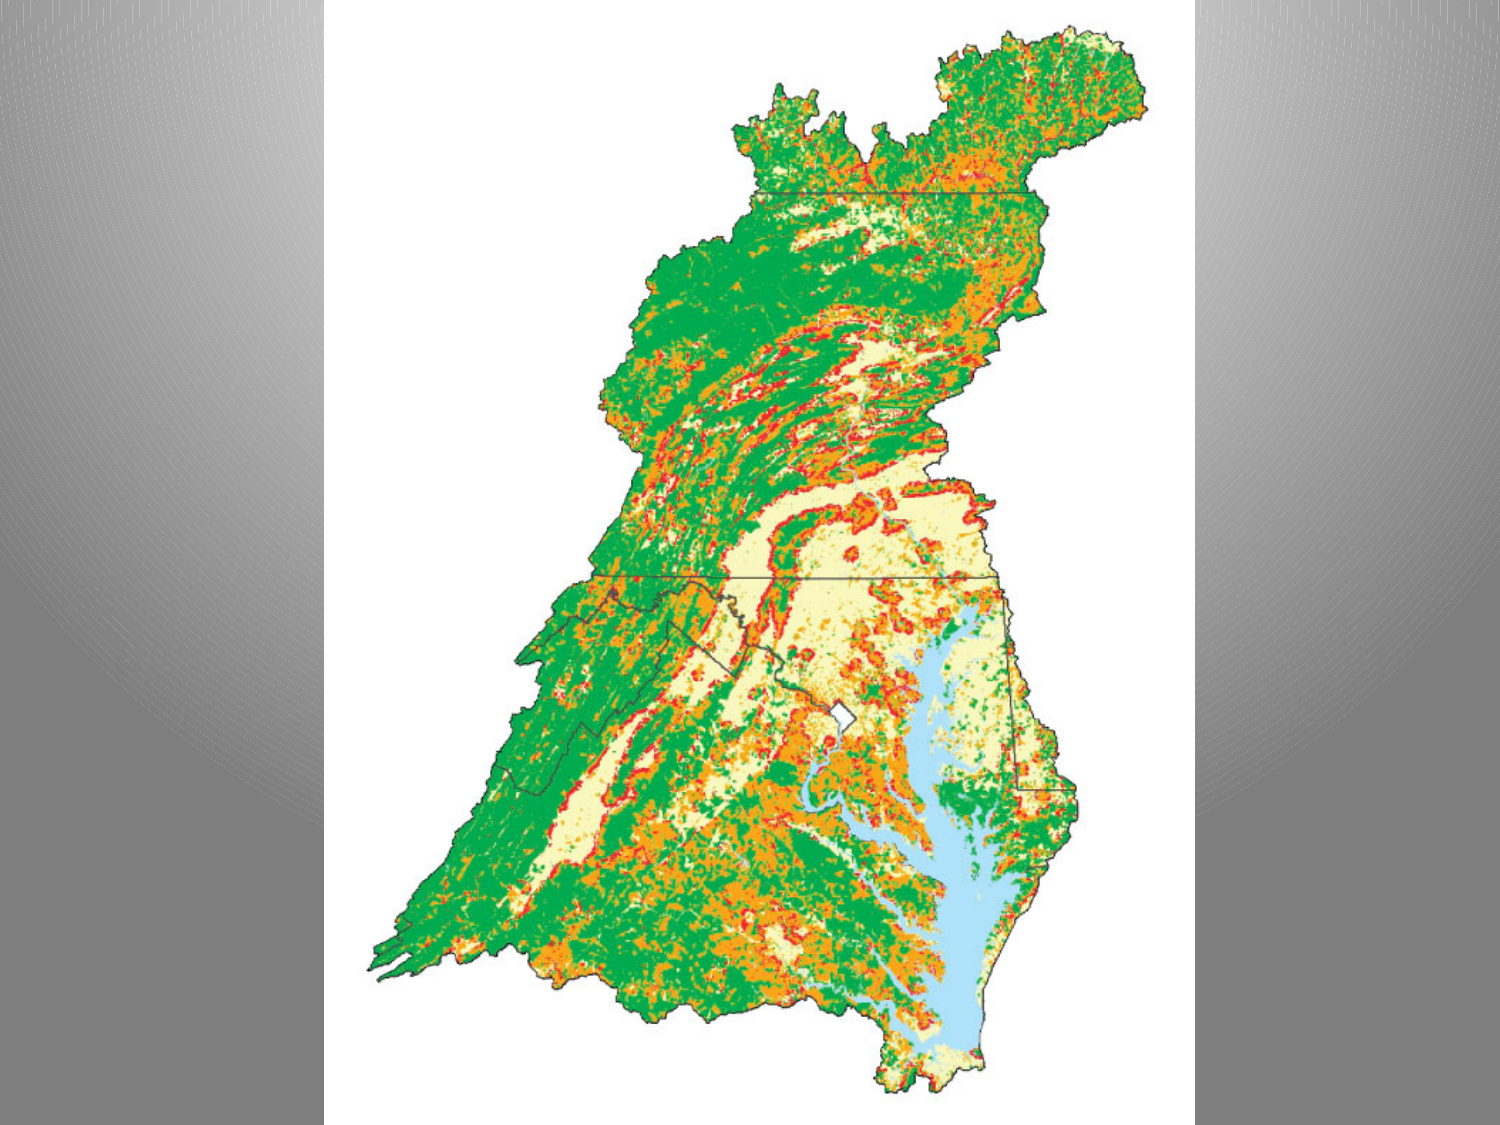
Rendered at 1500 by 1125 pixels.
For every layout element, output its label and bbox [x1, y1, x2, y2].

picture [324, 0, 1195, 1125]
